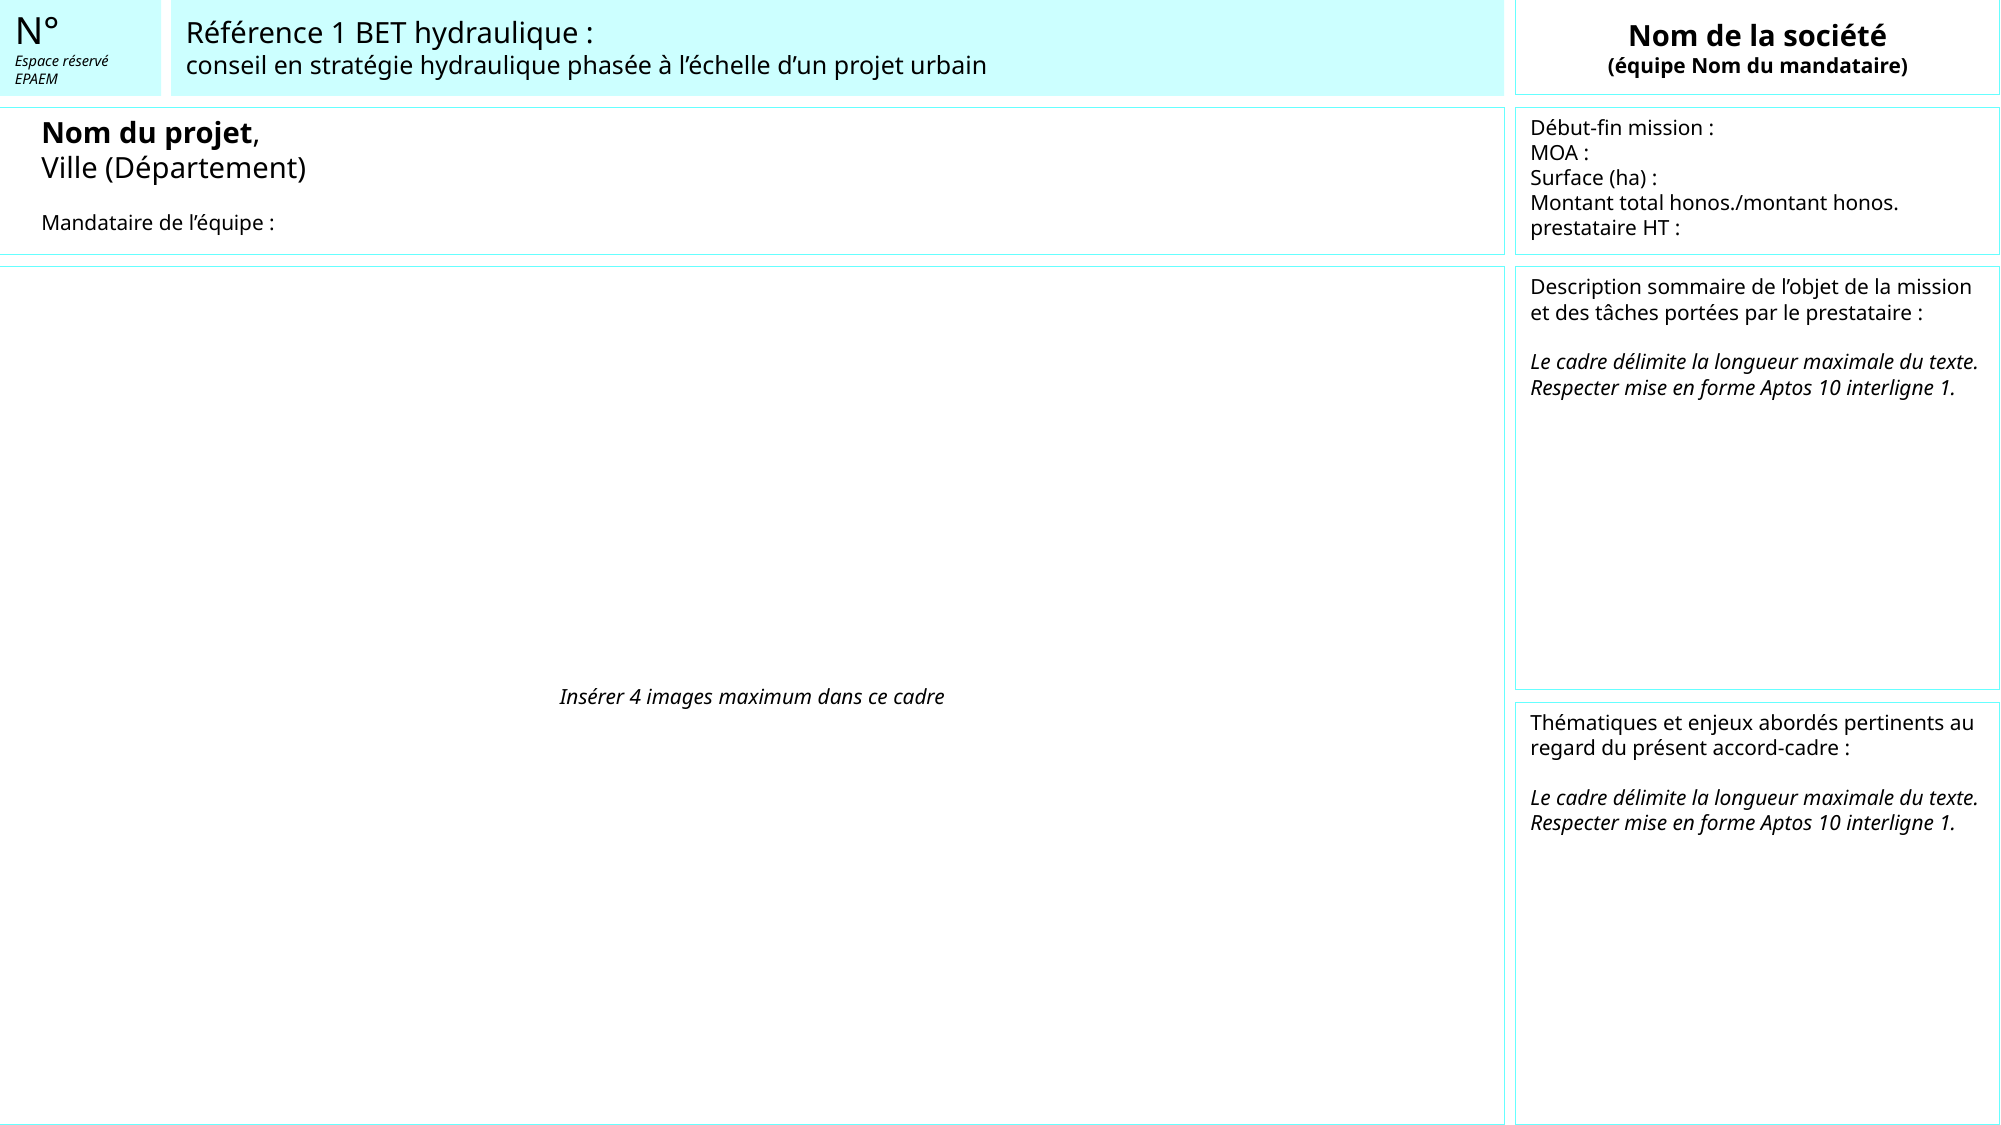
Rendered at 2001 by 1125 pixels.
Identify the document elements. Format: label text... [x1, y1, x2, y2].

text_box Thématiques et enjeux abordés pertinents au regard du présent accord-cadre : Le cadre délimite la longueur maximale du texte. Respecter mise en forme Aptos 10 interligne 1. [1515, 702, 2000, 1125]
text_box Nom de la société (équipe Nom du mandataire) [1515, 0, 2000, 95]
text_box Référence 1 BET hydraulique : conseil en stratégie hydraulique phasée à l’échelle d’un projet urbain [171, 0, 1505, 96]
text_box Insérer 4 images maximum dans ce cadre [0, 266, 1505, 1125]
text_box Début-fin mission : MOA : Surface (ha) : Montant total honos./montant honos. prestataire HT : [1515, 107, 2000, 255]
text_box Description sommaire de l’objet de la mission et des tâches portées par le prestataire : Le cadre délimite la longueur maximale du texte. Respecter mise en forme Aptos 10 interligne 1. [1515, 266, 2000, 690]
text_box N° Espace réservé EPAEM [0, 0, 162, 96]
text_box Nom du projet, Ville (Département) Mandataire de l’équipe : [0, 107, 1505, 255]
